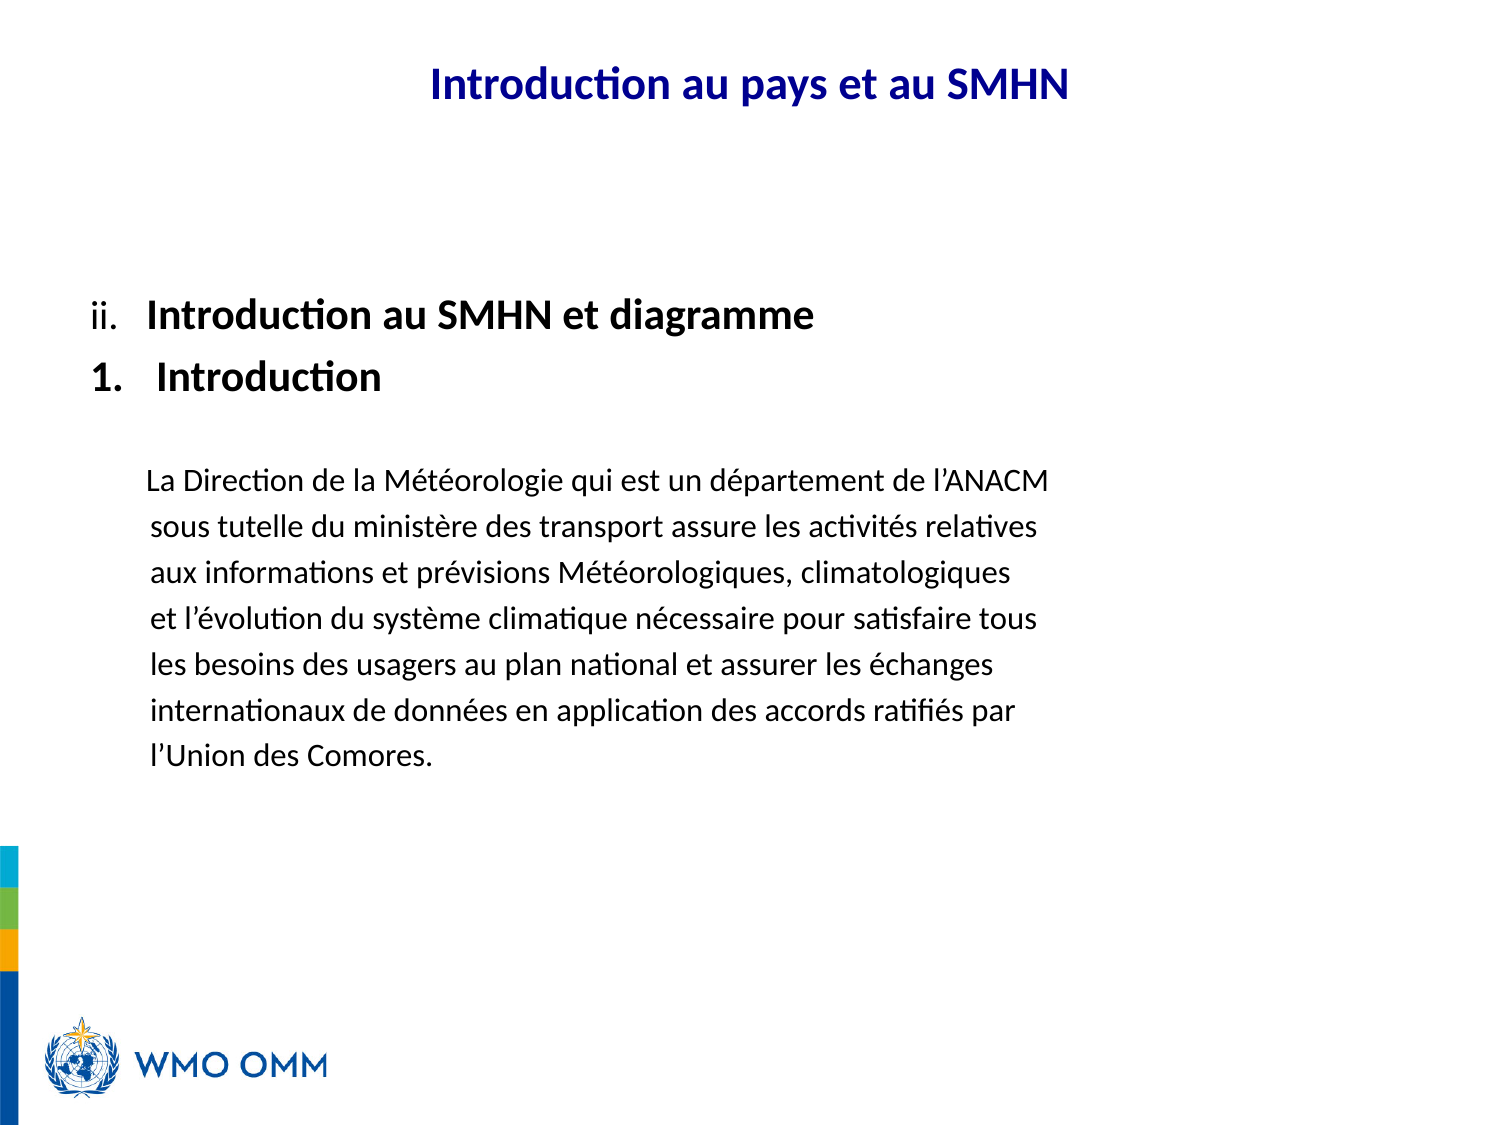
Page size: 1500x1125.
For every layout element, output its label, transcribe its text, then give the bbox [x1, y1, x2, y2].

picture [0, 845, 327, 1125]
list ii. Introduction au SMHN et diagramme Introduction La Direction de la Météorologie qui est un département de l’ANACM sous tutelle du ministère des transport assure les activités relatives aux informations et prévisions Météorologiques, climatologiques et l’évolution du système climatique nécessaire pour satisfaire tous les besoins des usagers au plan national et assurer les échanges internationaux de données en application des accords ratifiés par l’Union des Comores. [75, 232, 1425, 1005]
title Introduction au pays et au SMHN [75, 45, 1425, 180]
